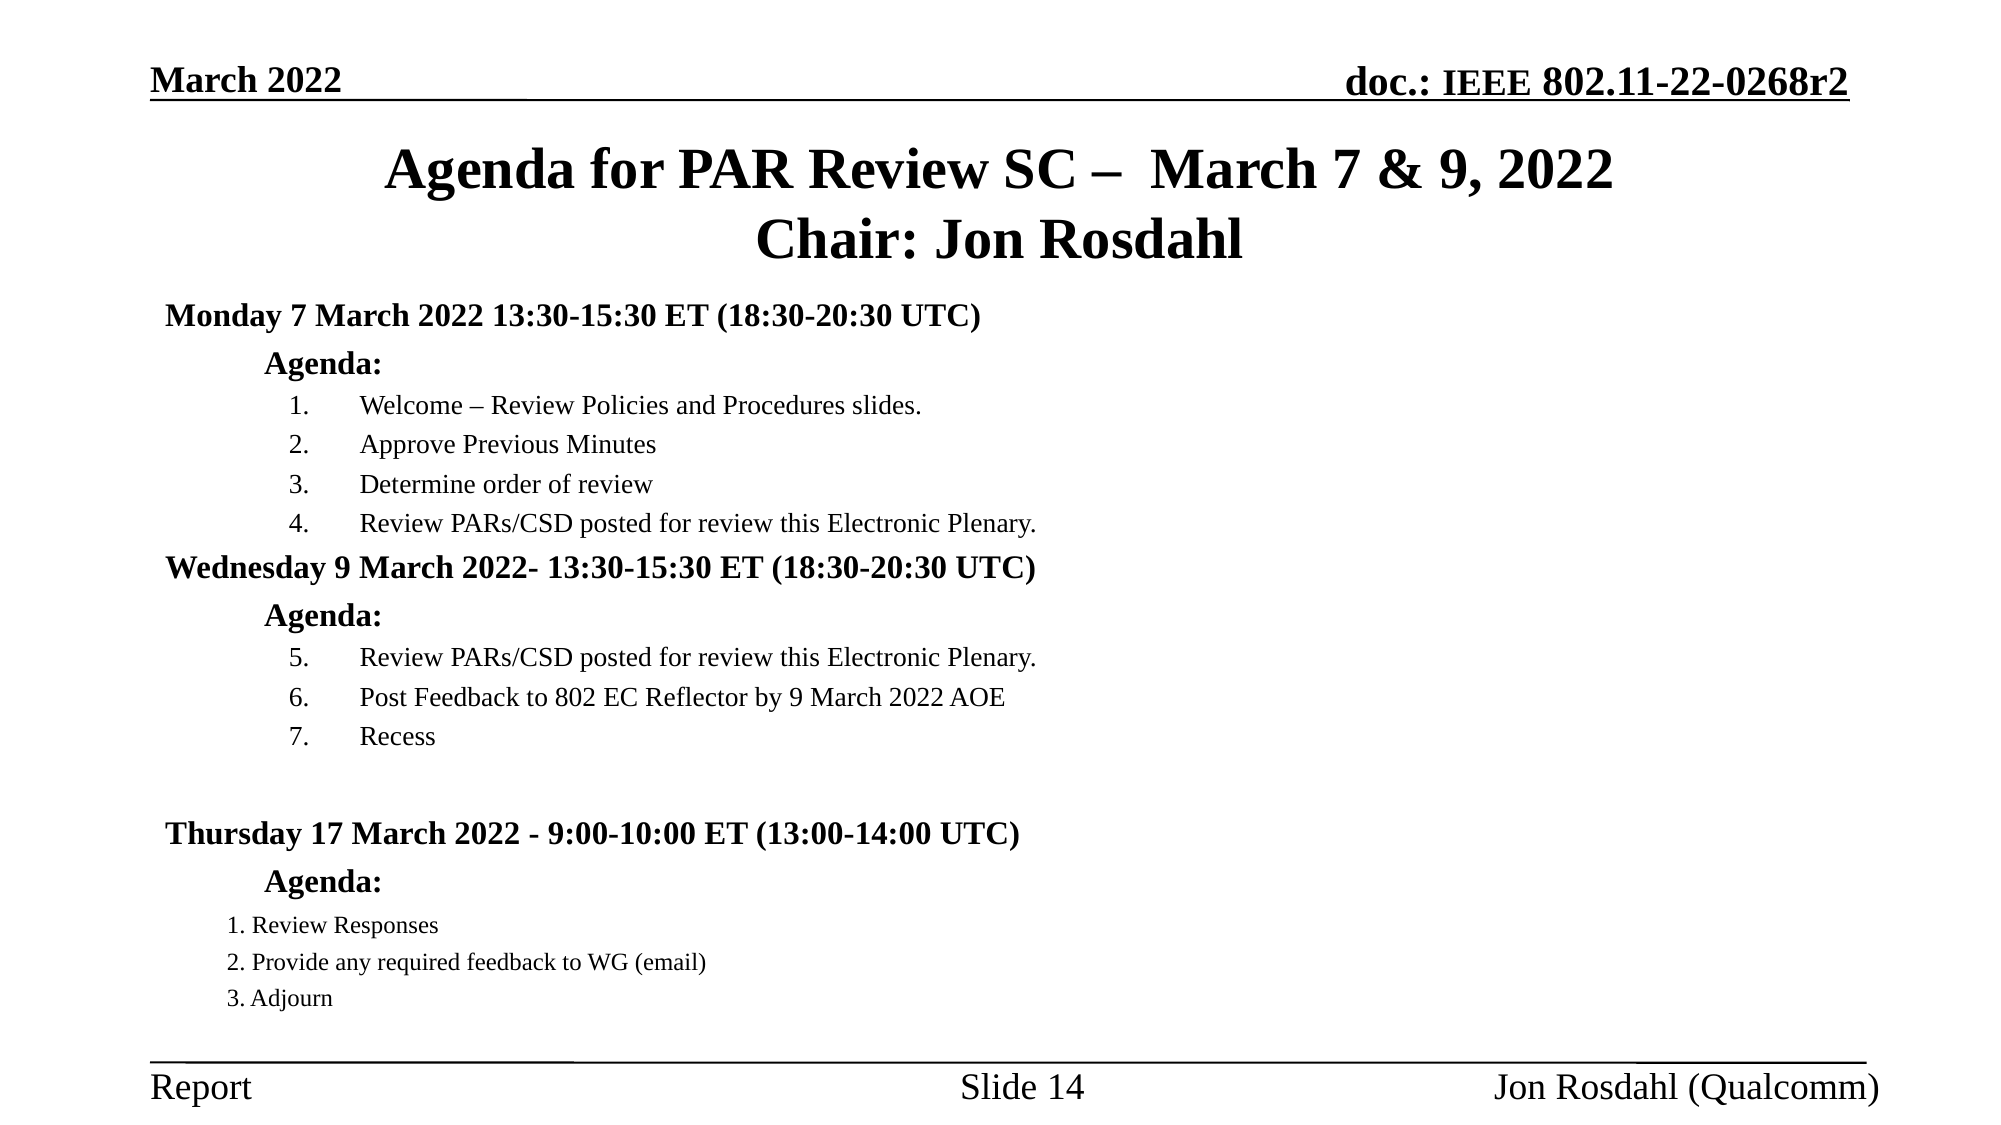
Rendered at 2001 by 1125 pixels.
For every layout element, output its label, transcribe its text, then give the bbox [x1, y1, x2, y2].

footer Jon Rosdahl (Qualcomm) [1436, 1061, 1881, 1108]
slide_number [149, 49, 431, 100]
title Agenda for PAR Review SC – March 7 & 9, 2022 Chair: Jon Rosdahl [149, 112, 1850, 285]
slide_number Slide 14 [950, 1061, 1095, 1125]
list Monday 7 March 2022 13:30-15:30 ET (18:30-20:30 UTC) Agenda: Welcome – Review Policies and Procedures slides. Approve Previous Minutes Determine order of review Review PARs/CSD posted for review this Electronic Plenary. Wednesday 9 March 2022- 13:30-15:30 ET (18:30-20:30 UTC) Agenda: Review PARs/CSD posted for review this Electronic Plenary. Post Feedback to 802 EC Reflector by 9 March 2022 AOE Recess Thursday 17 March 2022 - 9:00-10:00 ET (13:00-14:00 UTC) Agenda: 1. Review Responses 2. Provide any required feedback to WG (email) 3. Adjourn [149, 285, 1850, 1024]
text_box Draft Agenda: [373, 210, 835, 286]
